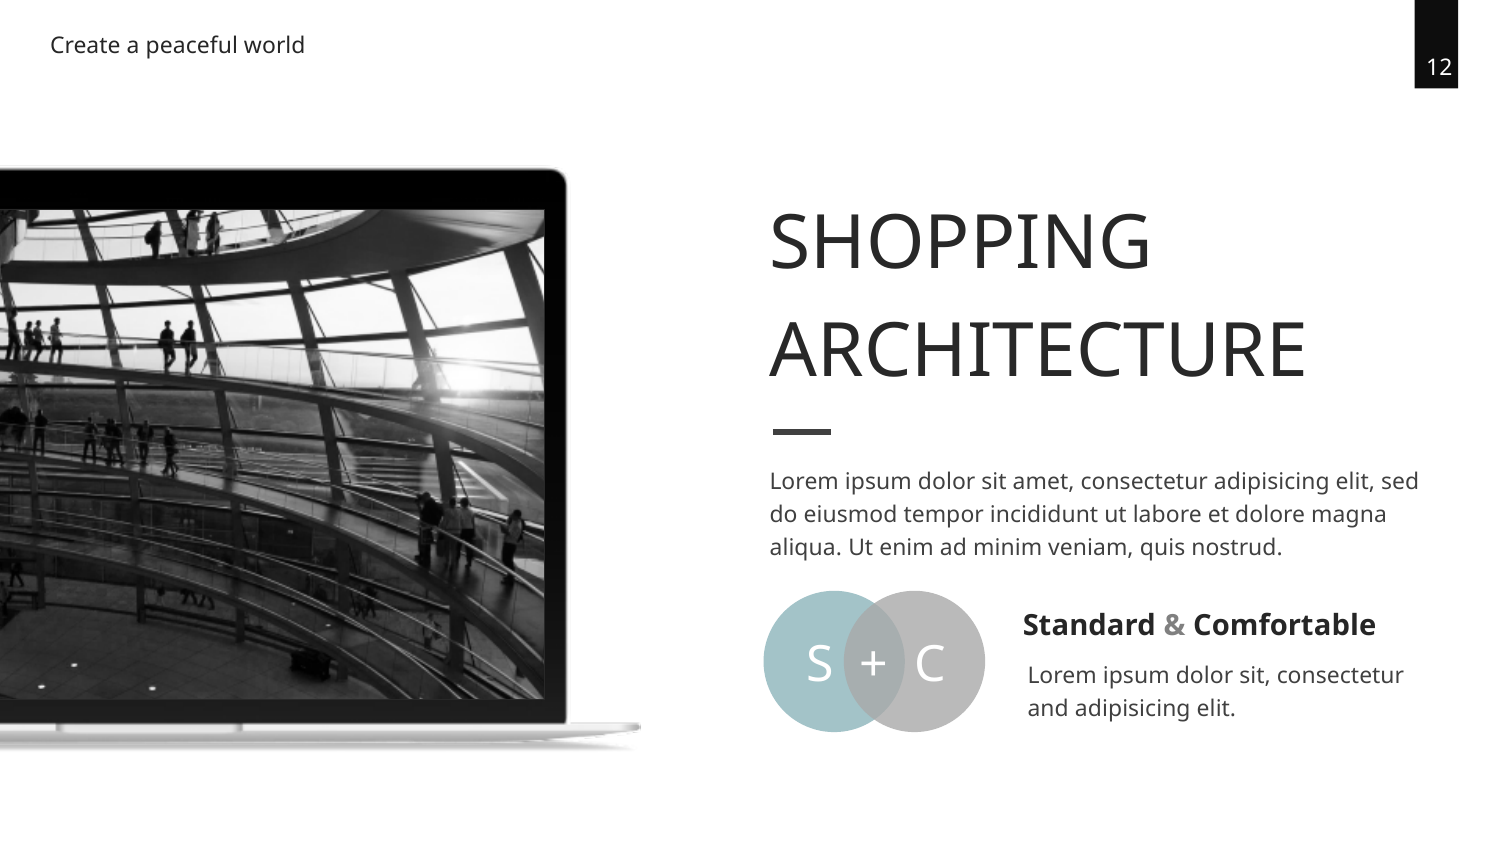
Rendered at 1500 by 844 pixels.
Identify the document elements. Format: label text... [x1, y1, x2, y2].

text_box S + C [778, 625, 974, 697]
text_box Create a peaceful world [38, 25, 412, 64]
text_box Lorem ipsum dolor sit amet, consectetur adipisicing elit, sed do eiusmod tempor incididunt ut labore et dolore magna aliqua. Ut enim ad minim veniam, quis nostrud. [758, 455, 1433, 566]
text_box Standard & Comfortable [1011, 600, 1420, 647]
text_box [852, 589, 987, 734]
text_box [0, 88, 705, 781]
slide_number 12 [1398, 0, 1480, 319]
text_box Lorem ipsum dolor sit, consectetur and adipisicing elit. [1016, 649, 1420, 727]
text_box [762, 589, 874, 734]
text_box SHOPPING ARCHITECTURE [758, 169, 1415, 397]
